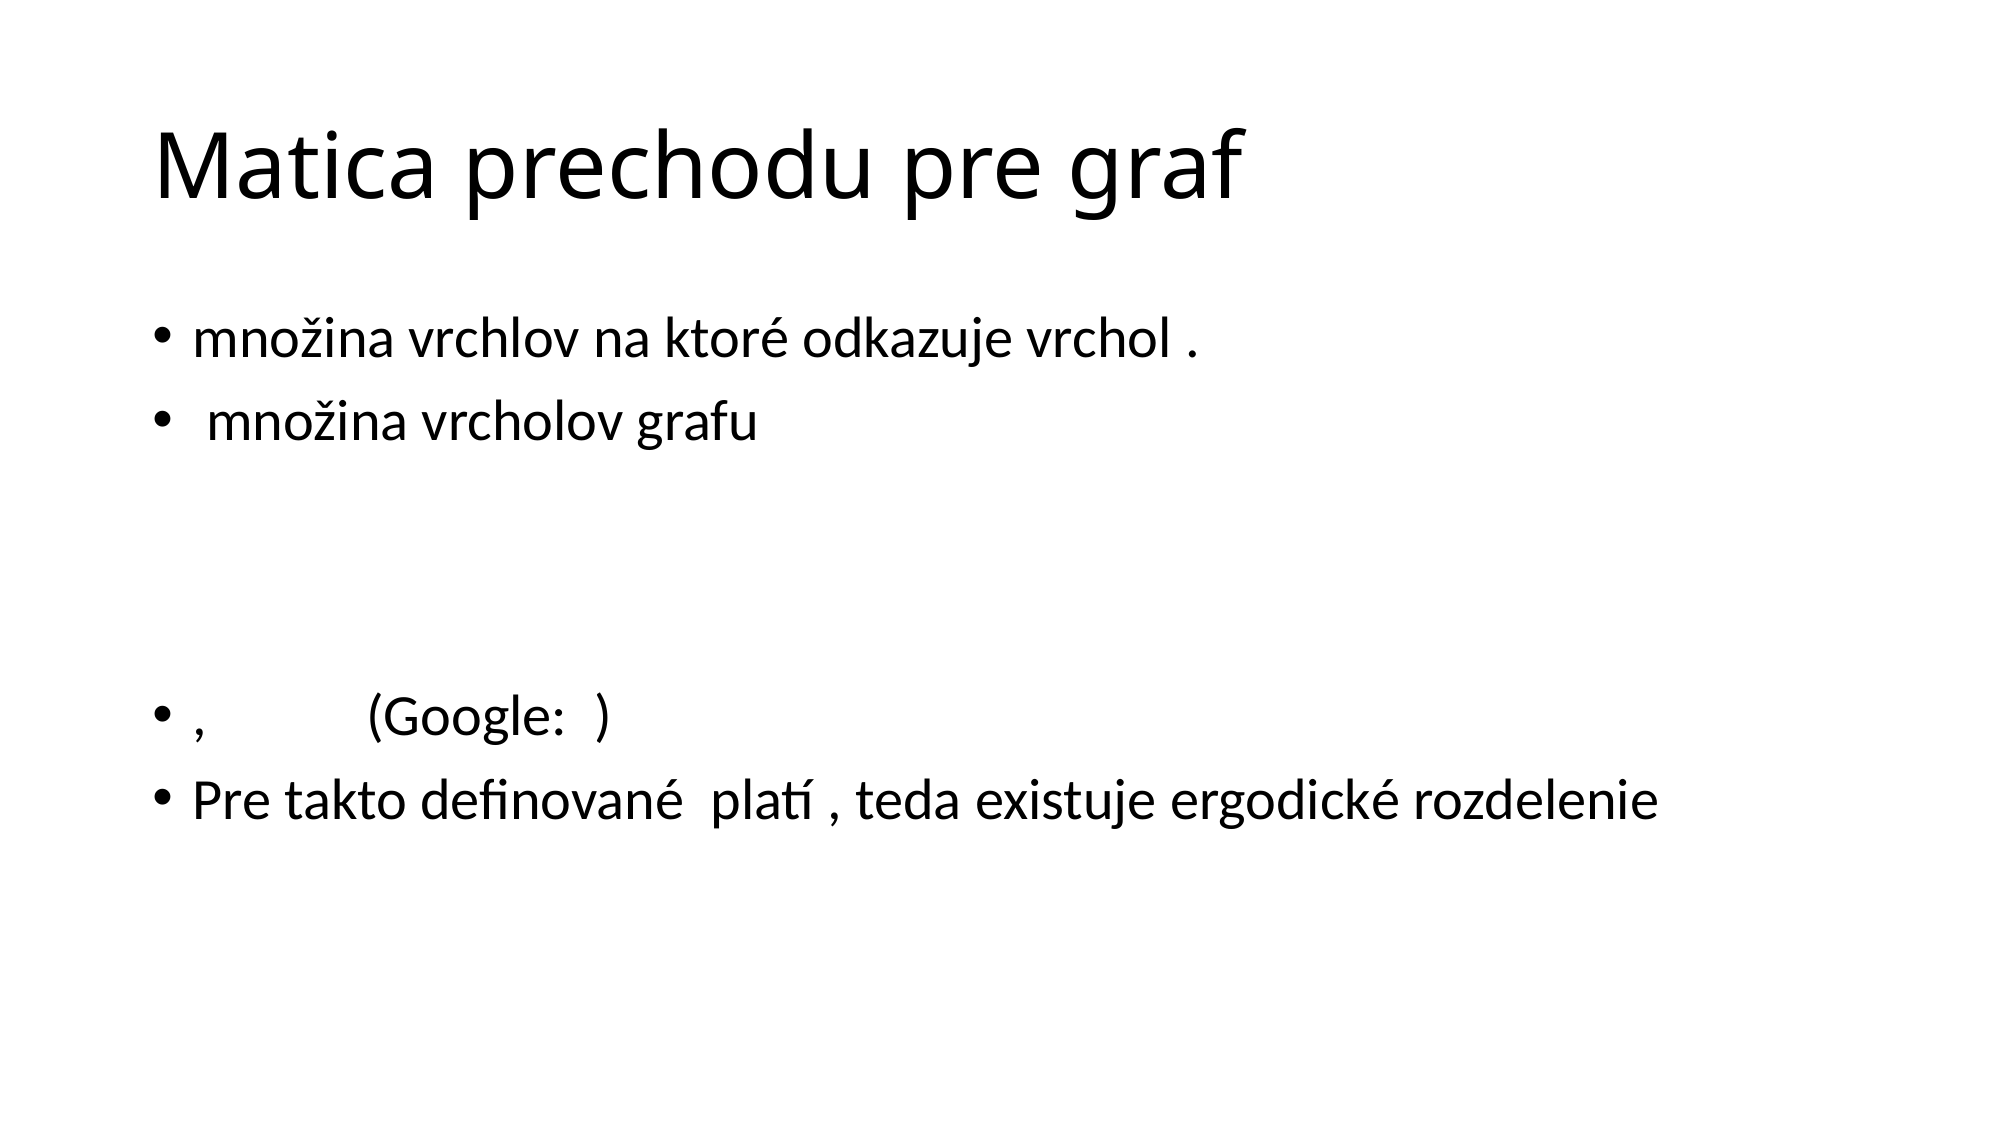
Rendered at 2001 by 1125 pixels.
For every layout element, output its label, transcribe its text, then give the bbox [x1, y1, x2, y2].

title Matica prechodu pre graf [137, 59, 1863, 278]
